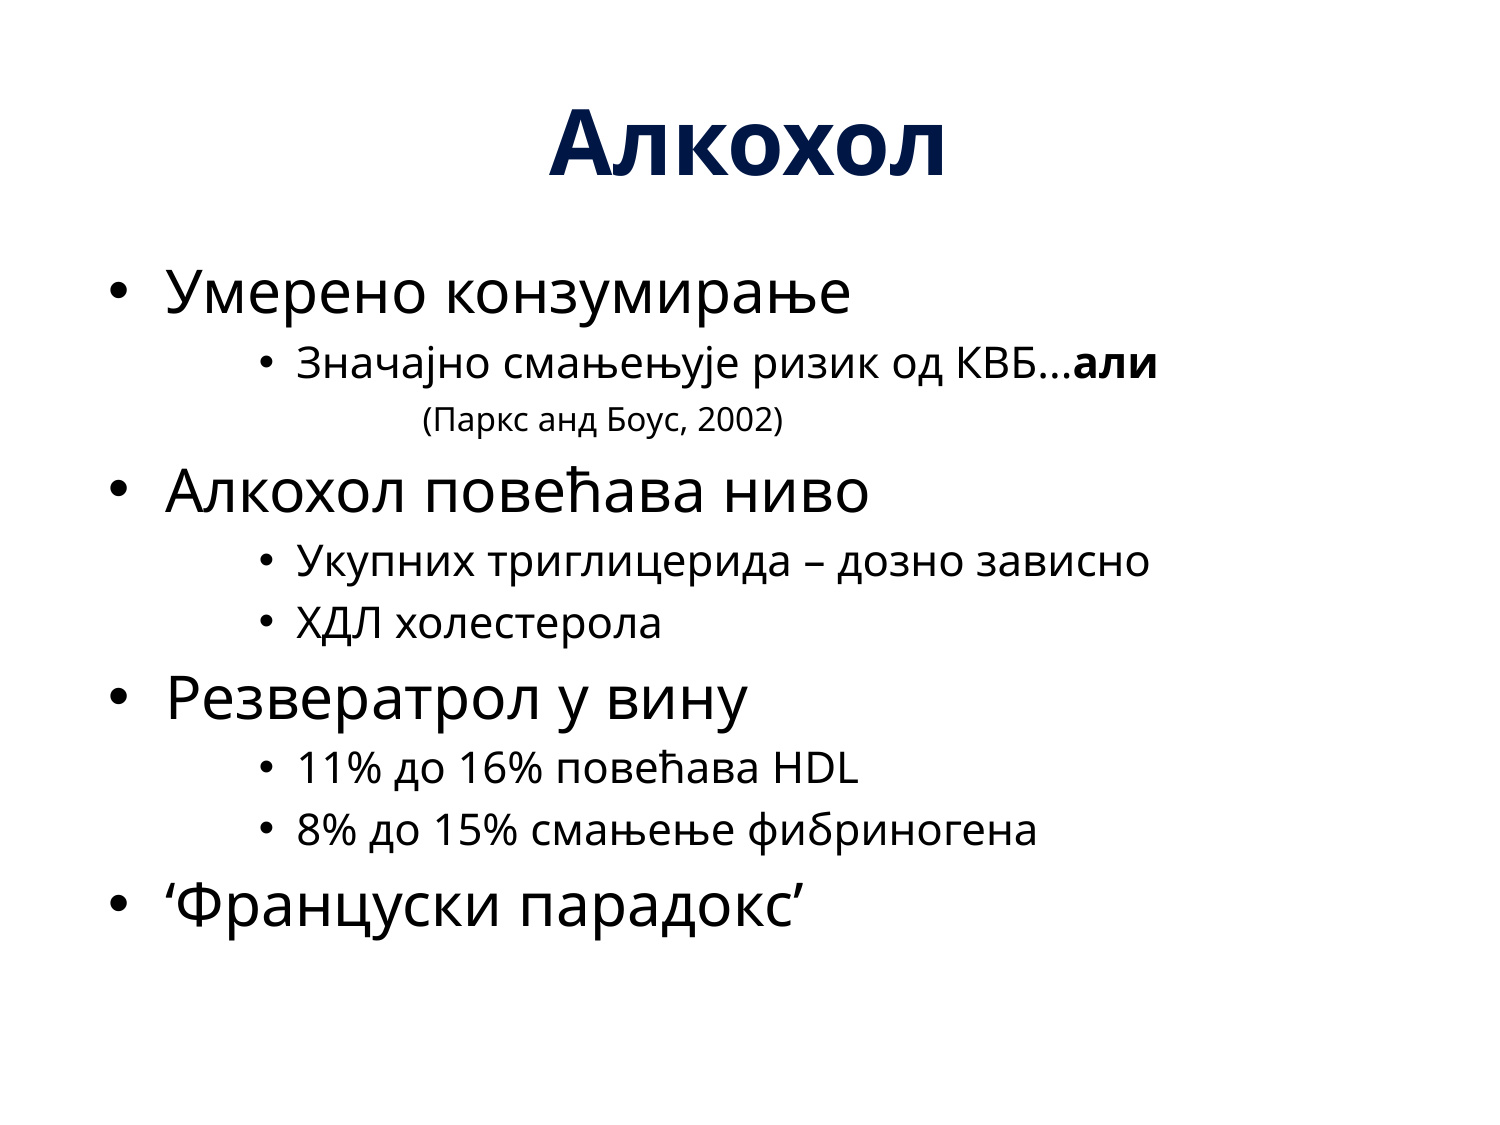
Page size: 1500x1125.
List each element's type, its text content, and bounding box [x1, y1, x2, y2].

title Алкохол [75, 45, 1425, 233]
list Умерено конзумирање Значајно смањењује ризик од КВБ...али (Паркс анд Боyс, 2002) Алкохол повећава ниво Укупних триглицерида – дозно зависно ХДЛ холестерола Резвератрол у вину 11% до 16% повећава HDL 8% до 15% смањење фибриногена ‘Француски парадокс’ [93, 246, 1444, 1032]
